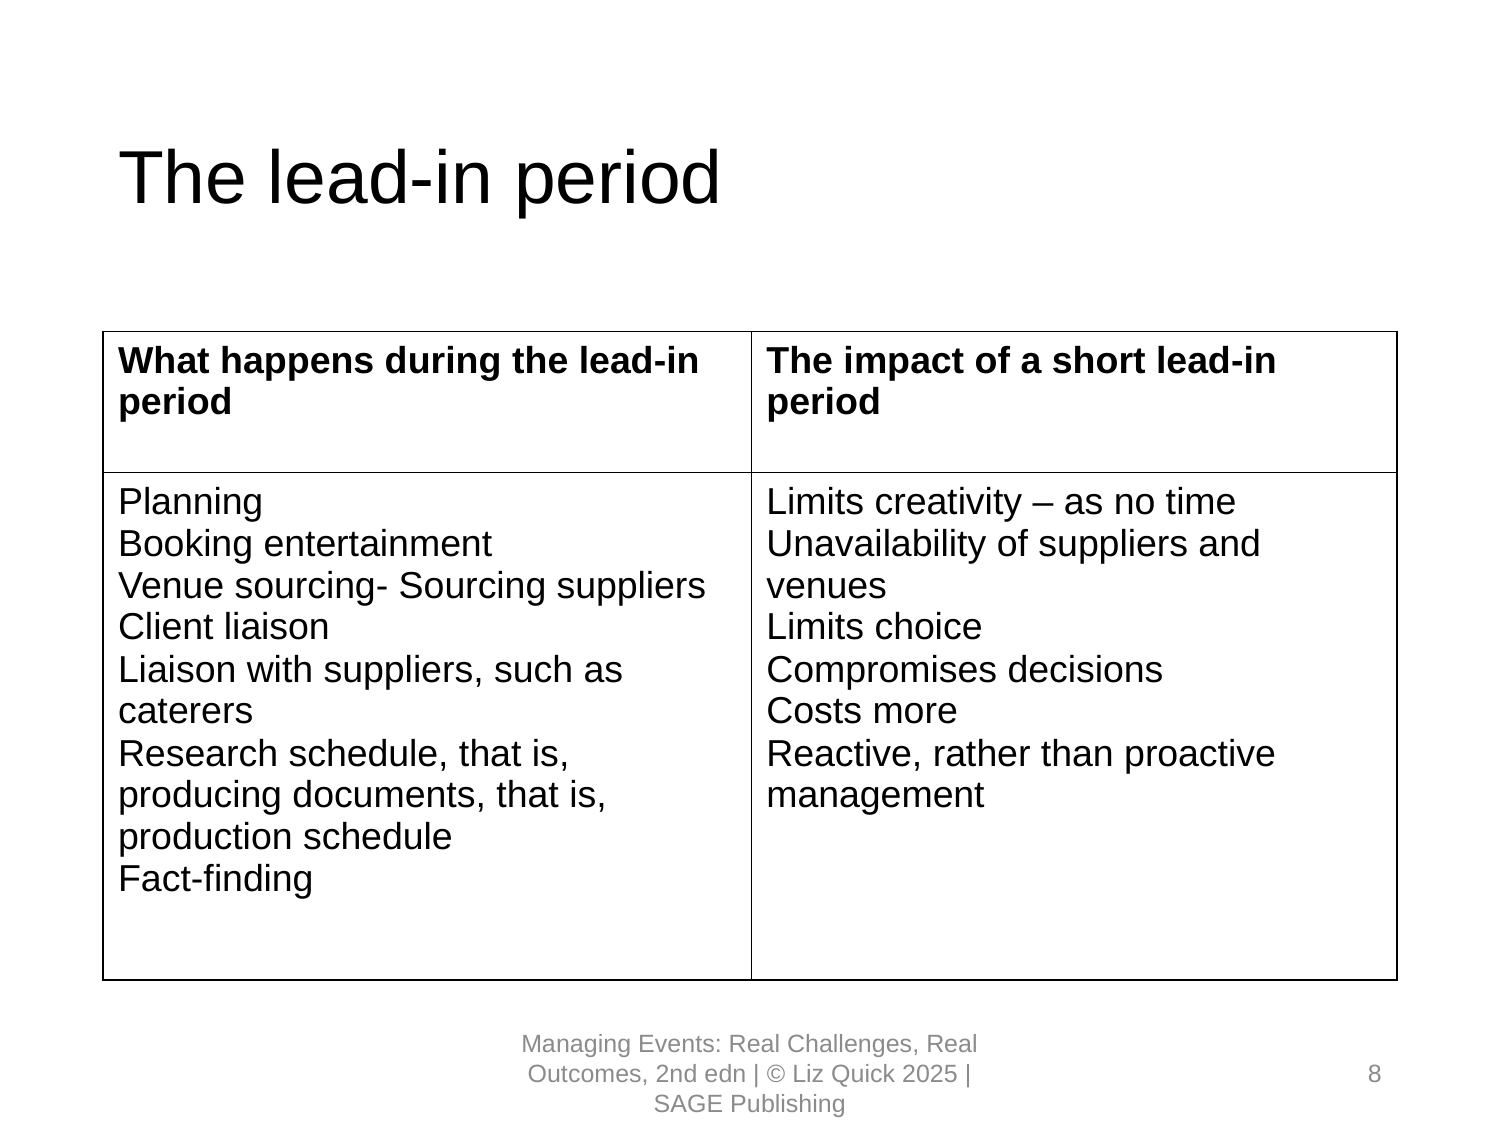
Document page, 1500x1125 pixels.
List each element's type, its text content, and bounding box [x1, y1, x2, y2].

title The lead-in period [103, 70, 1397, 288]
table_header What happens during the lead-in period [104, 332, 751, 472]
table_cell Limits creativity – as no time Unavailability of suppliers and venues Limits choice Compromises decisions Costs more Reactive, rather than proactive management [752, 473, 1396, 979]
footer Managing Events: Real Challenges, Real Outcomes, 2nd edn | © Liz Quick 2025 | SAGE Publishing [496, 1042, 1004, 1103]
table_cell Planning Booking entertainment Venue sourcing- Sourcing suppliers Client liaison Liaison with suppliers, such as caterers Research schedule, that is, producing documents, that is, production schedule Fact-finding [104, 473, 751, 979]
slide_number 8 [1059, 1042, 1397, 1103]
table_header The impact of a short lead-in period [752, 332, 1396, 472]
